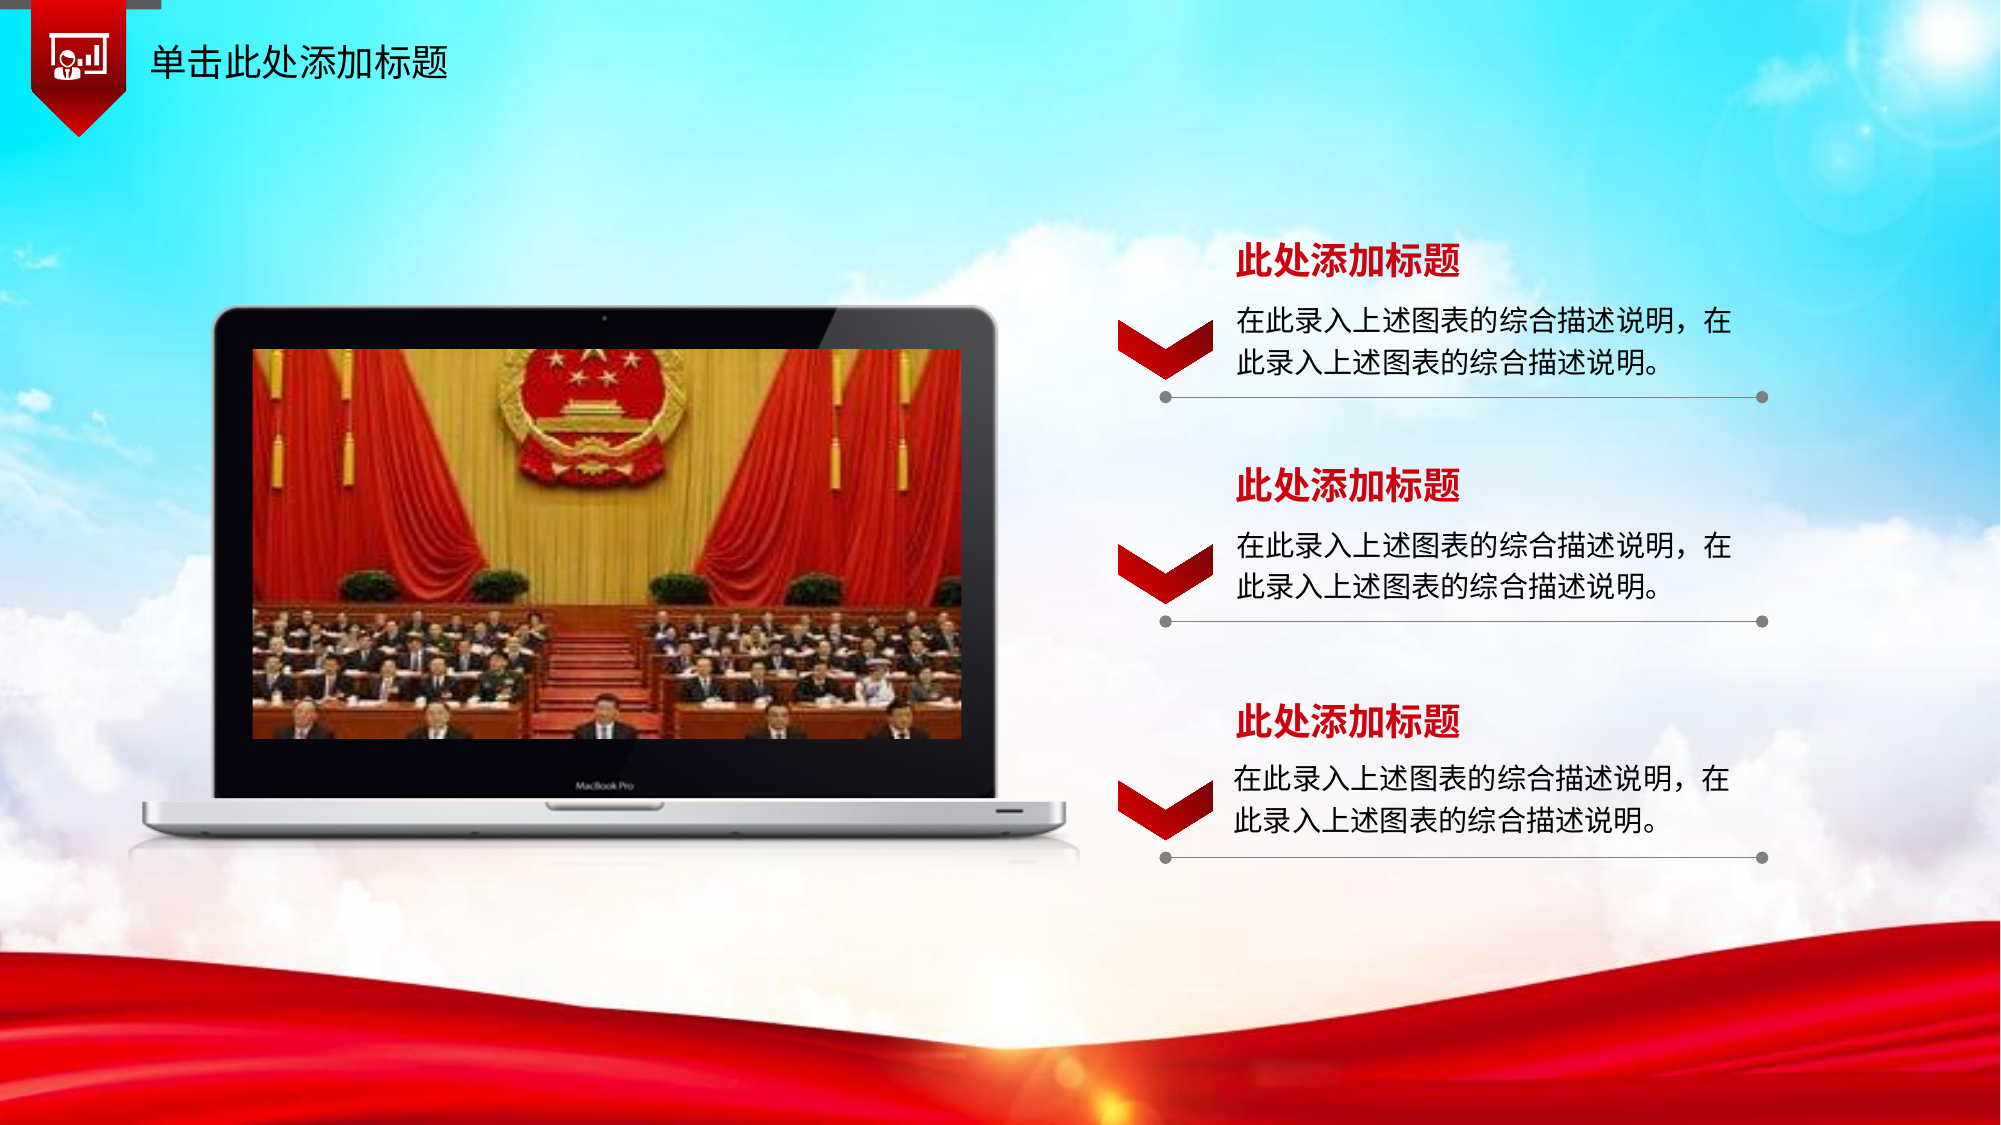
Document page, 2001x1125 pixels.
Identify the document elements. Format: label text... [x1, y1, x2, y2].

text_box [127, 0, 162, 10]
text_box [1117, 779, 1214, 842]
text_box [31, 0, 127, 138]
text_box [0, 0, 31, 10]
text_box [1117, 318, 1214, 381]
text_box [102, 271, 1107, 876]
text_box 此处添加标题 [1220, 690, 1476, 745]
text_box 在此录入上述图表的综合描述说明，在此录入上述图表的综合描述说明。 [1220, 288, 1765, 387]
text_box 此处添加标题 [1220, 454, 1476, 512]
text_box 在此录入上述图表的综合描述说明，在此录入上述图表的综合描述说明。 [1218, 745, 1763, 845]
text_box [1117, 542, 1214, 605]
text_box 在此录入上述图表的综合描述说明，在此录入上述图表的综合描述说明。 [1220, 512, 1765, 612]
picture [0, 0, 2001, 1125]
text_box 此处添加标题 [1220, 229, 1476, 288]
text_box 单击此处添加标题 [137, 33, 472, 90]
